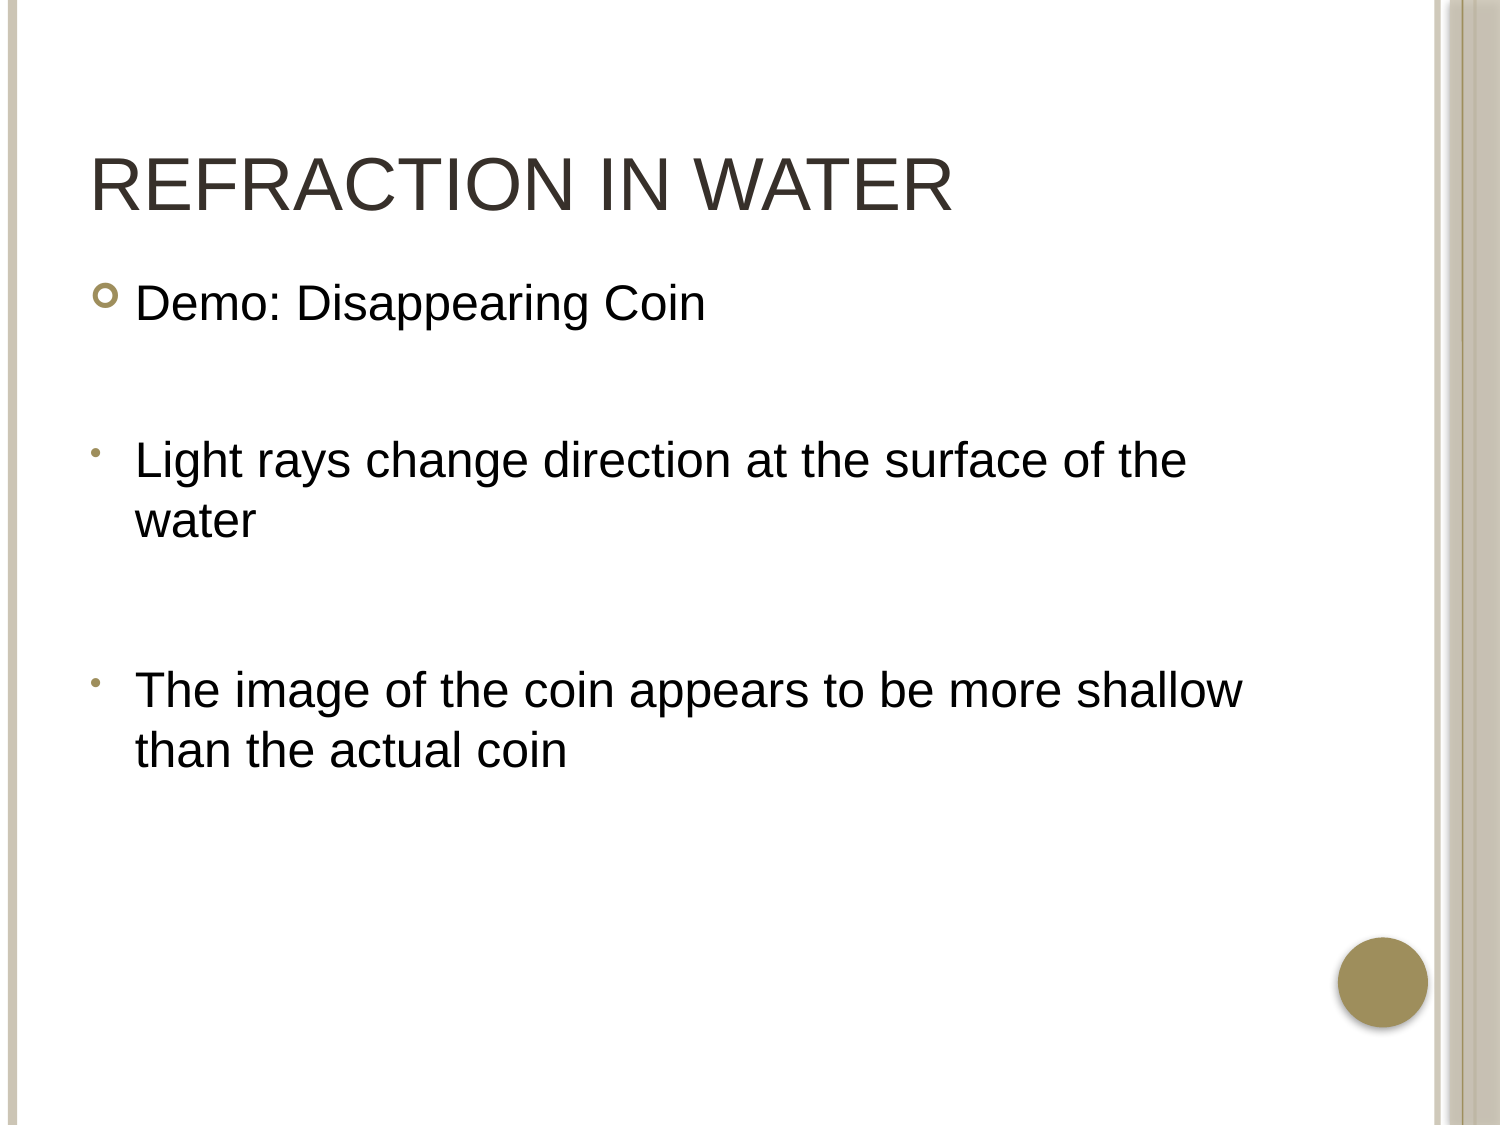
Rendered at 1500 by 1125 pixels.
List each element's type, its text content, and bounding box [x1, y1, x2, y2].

title Refraction in Water [75, 45, 1300, 233]
list Demo: Disappearing Coin Light rays change direction at the surface of the water The image of the coin appears to be more shallow than the actual coin [75, 262, 1300, 1062]
